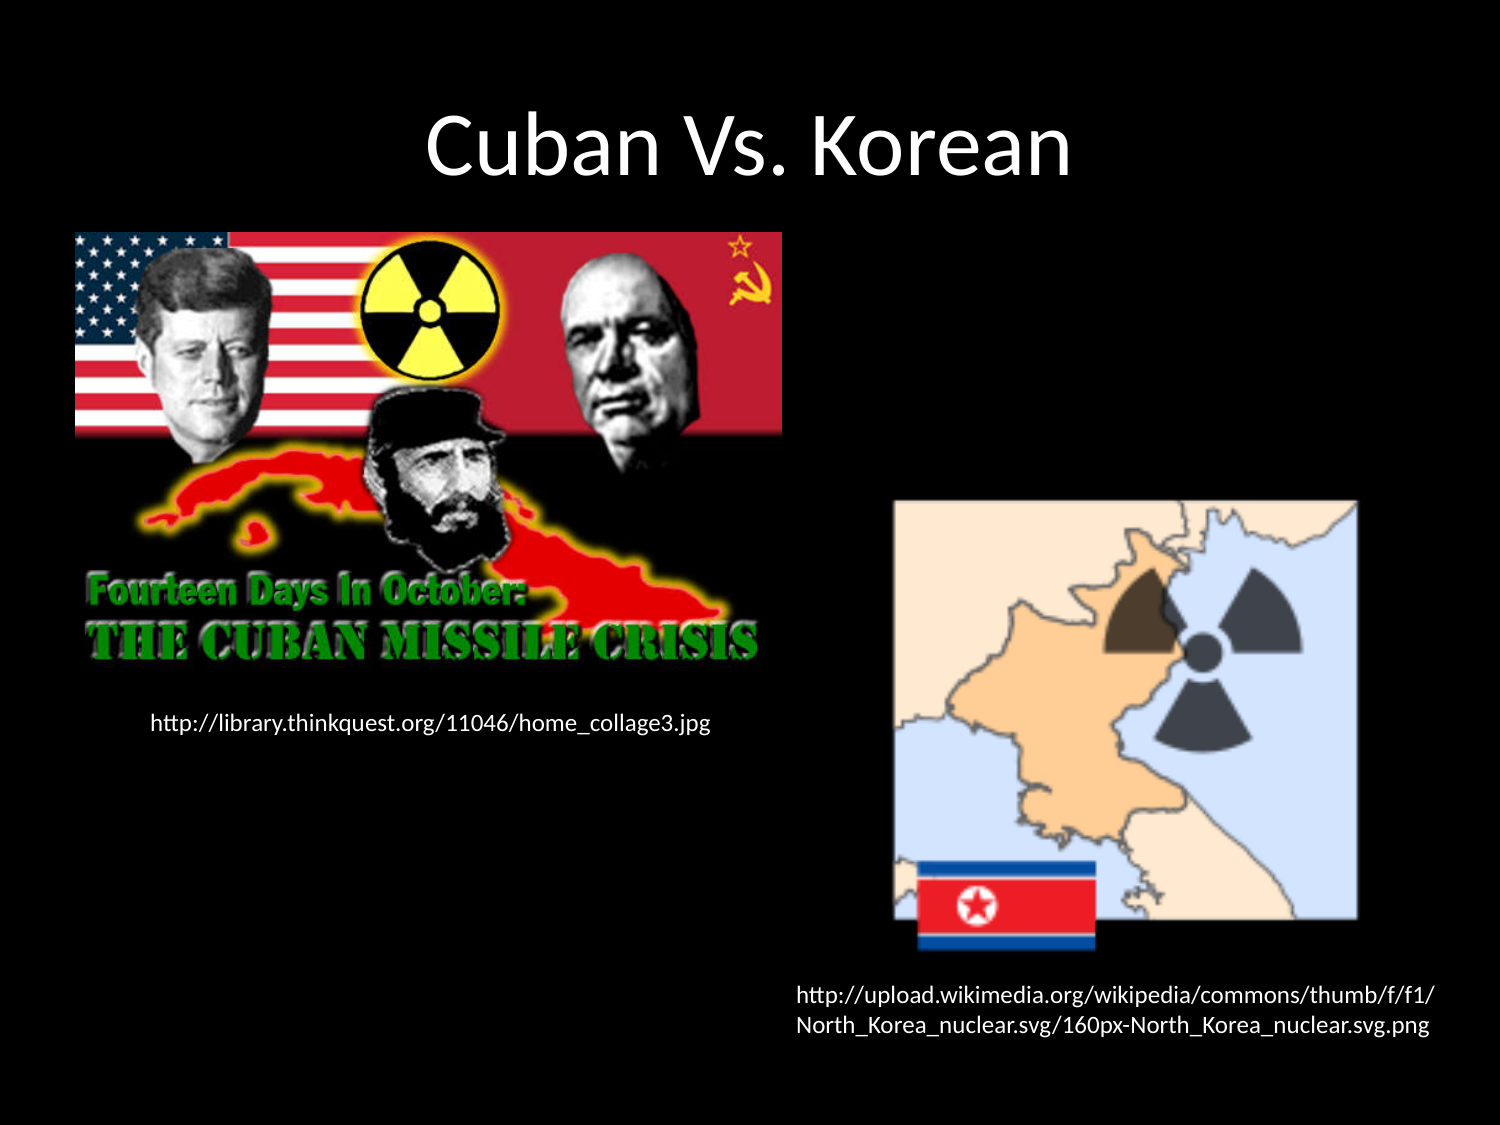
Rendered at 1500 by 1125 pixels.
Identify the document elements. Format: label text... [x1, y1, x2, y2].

picture [876, 481, 1380, 972]
text_box http://library.thinkquest.org/11046/home_collage3.jpg [135, 699, 727, 745]
title Cuban Vs. Korean [75, 45, 1425, 233]
text_box http://upload.wikimedia.org/wikipedia/commons/thumb/f/f1/North_Korea_nuclear.svg/160px-North_Korea_nuclear.svg.png [781, 971, 1477, 1047]
picture [74, 232, 782, 668]
